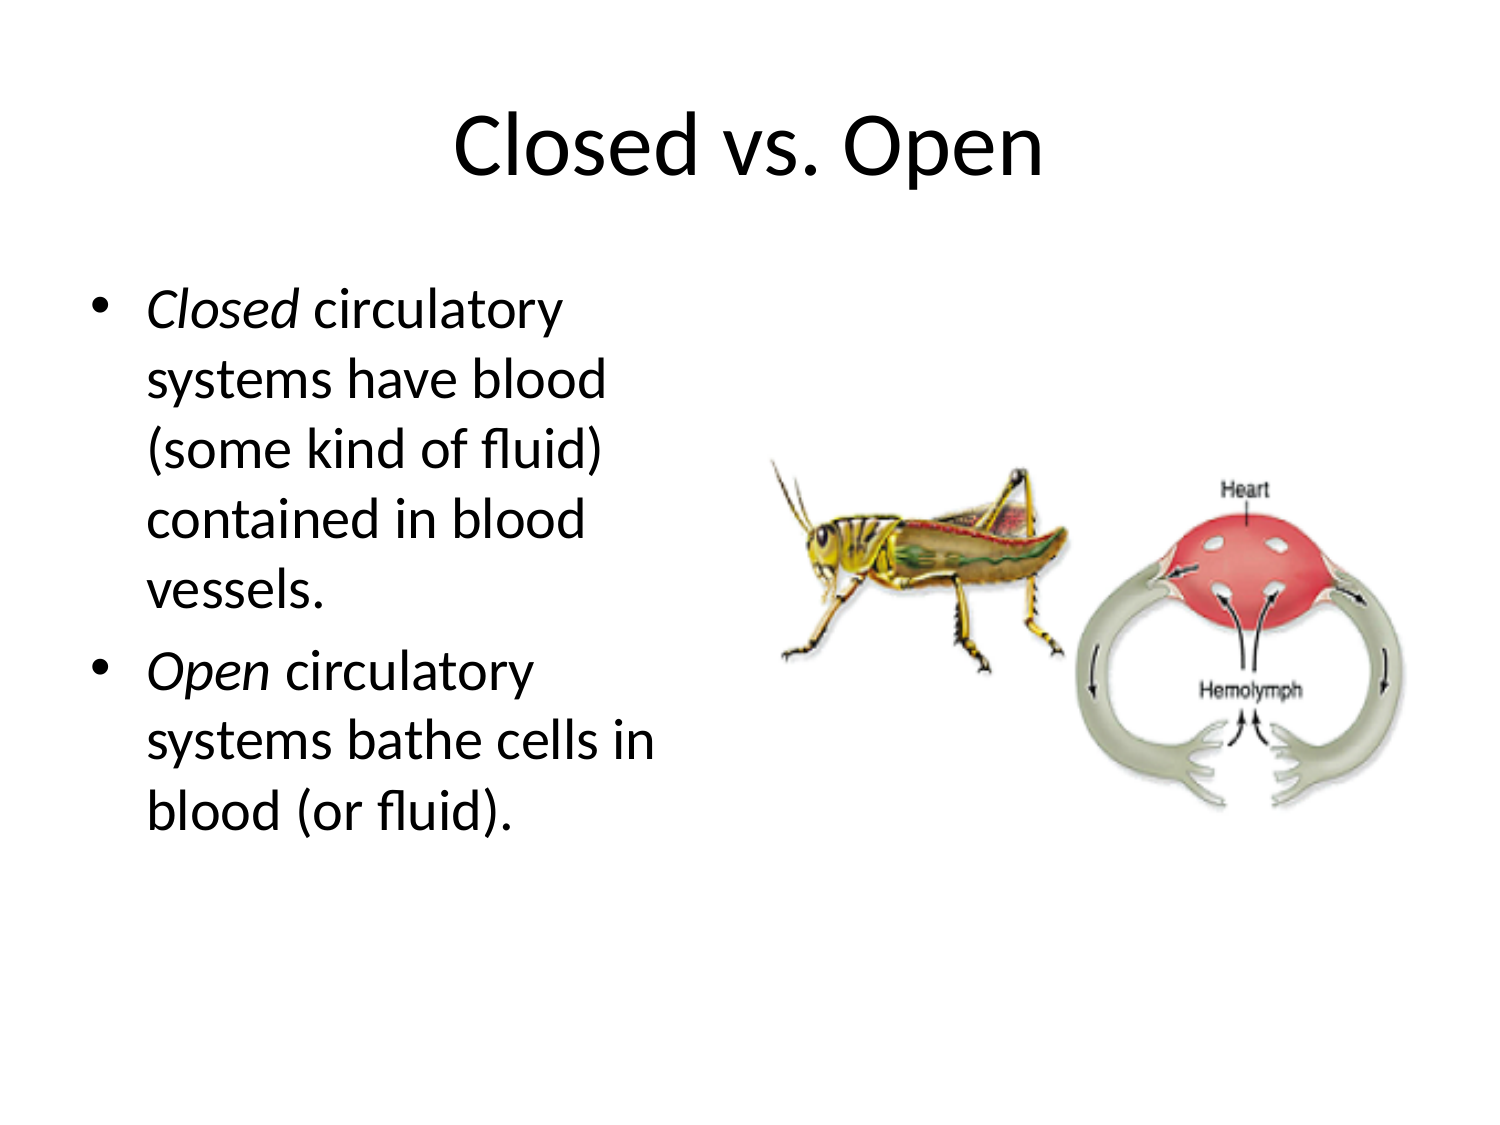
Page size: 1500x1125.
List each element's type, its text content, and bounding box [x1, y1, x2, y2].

title Closed vs. Open [75, 45, 1425, 233]
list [762, 262, 1426, 1006]
list Closed circulatory systems have blood (some kind of fluid) contained in blood vessels. Open circulatory systems bathe cells in blood (or fluid). [75, 262, 738, 1005]
